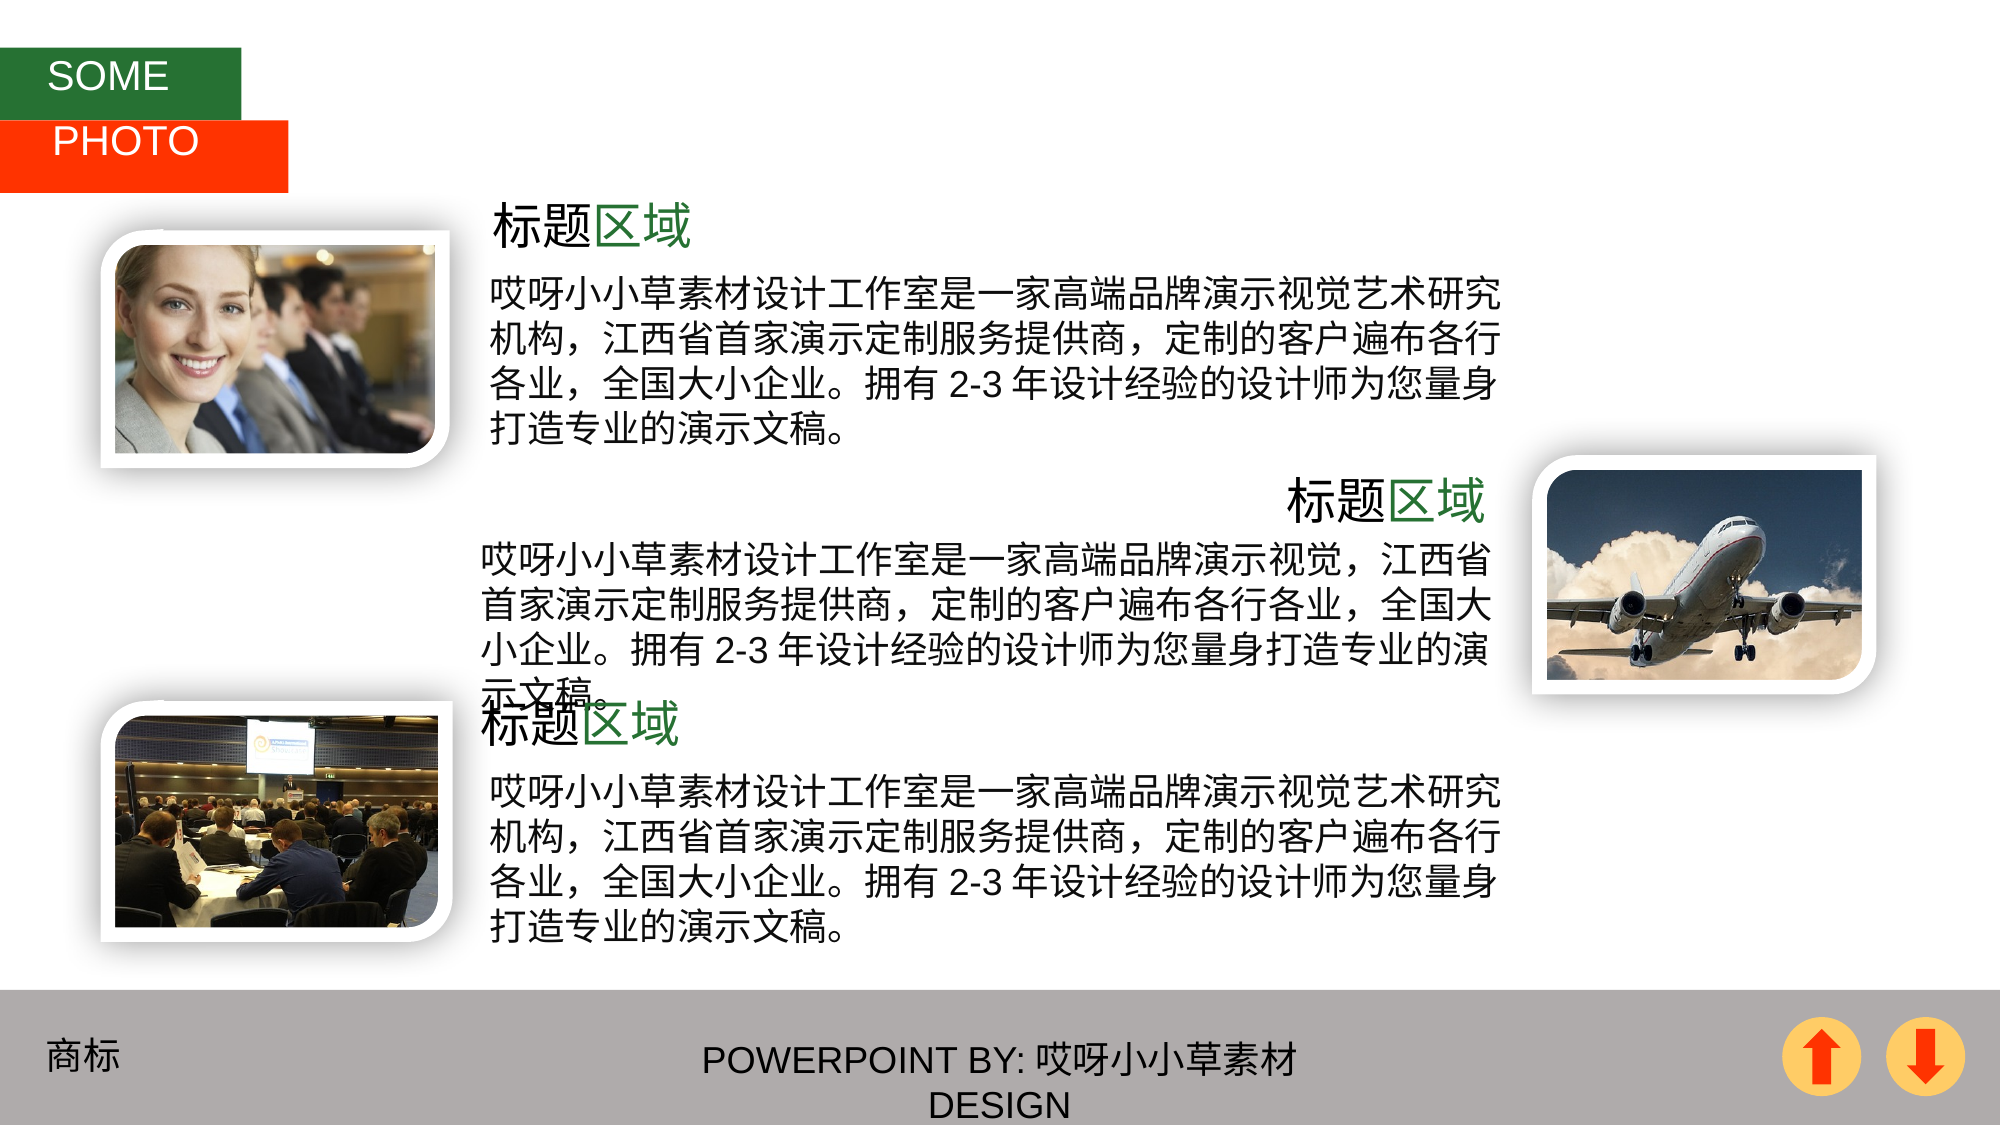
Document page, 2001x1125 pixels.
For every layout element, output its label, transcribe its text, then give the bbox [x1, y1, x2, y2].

text_box 哎呀小小草素材设计工作室是一家高端品牌演示视觉艺术研究机构，江西省首家演示定制服务提供商，定制的客户遍布各行各业，全国大小企业。拥有2-3年设计经验的设计师为您量身打造专业的演示文稿。 [474, 760, 1531, 956]
text_box 标题区域 [1271, 462, 1519, 528]
text_box 哎呀小小草素材设计工作室是一家高端品牌演示视觉艺术研究机构，江西省首家演示定制服务提供商，定制的客户遍布各行各业，全国大小企业。拥有2-3年设计经验的设计师为您量身打造专业的演示文稿。 [474, 262, 1531, 458]
text_box 标题区域 [477, 187, 712, 262]
text_box PHOTO [37, 106, 239, 172]
text_box 哎呀小小草素材设计工作室是一家高端品牌演示视觉，江西省首家演示定制服务提供商，定制的客户遍布各行各业，全国大小企业。拥有2-3年设计经验的设计师为您量身打造专业的演示文稿。 [465, 528, 1519, 723]
text_box 标题区域 [465, 684, 701, 760]
picture [1539, 462, 1870, 688]
picture [107, 237, 443, 461]
text_box SOME [32, 41, 213, 107]
picture [107, 708, 446, 935]
